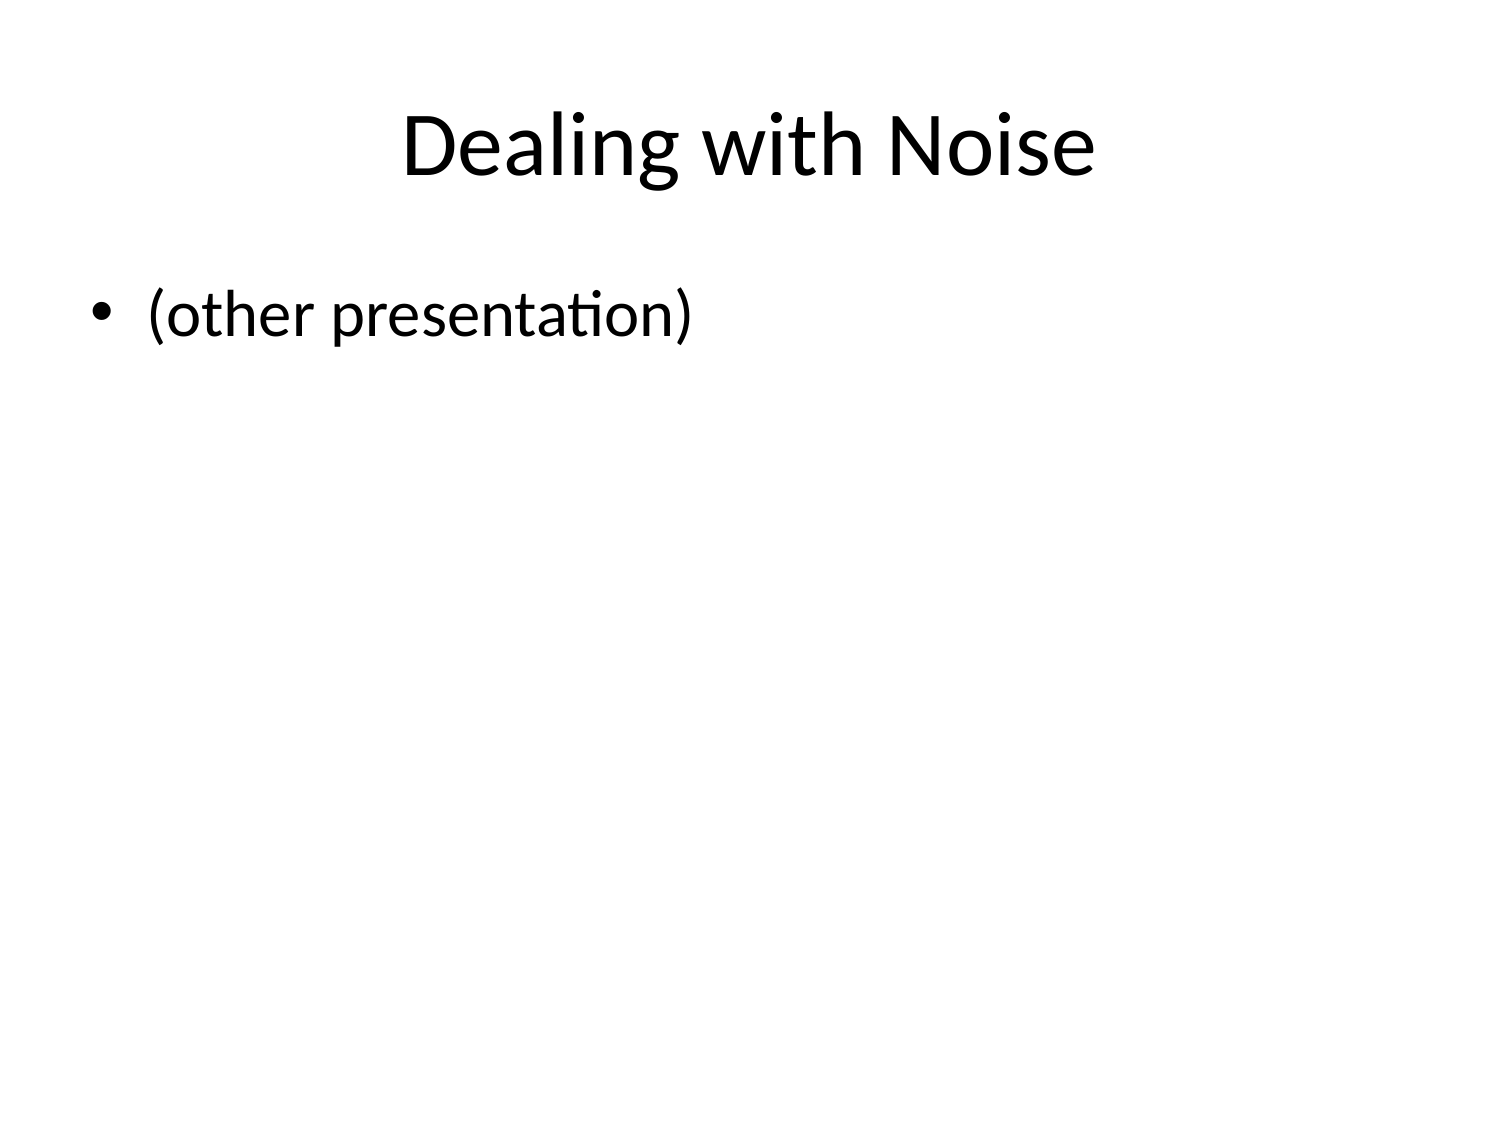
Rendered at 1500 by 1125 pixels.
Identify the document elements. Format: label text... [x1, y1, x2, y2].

title Dealing with Noise [75, 45, 1425, 233]
list (other presentation) [75, 262, 1425, 1005]
